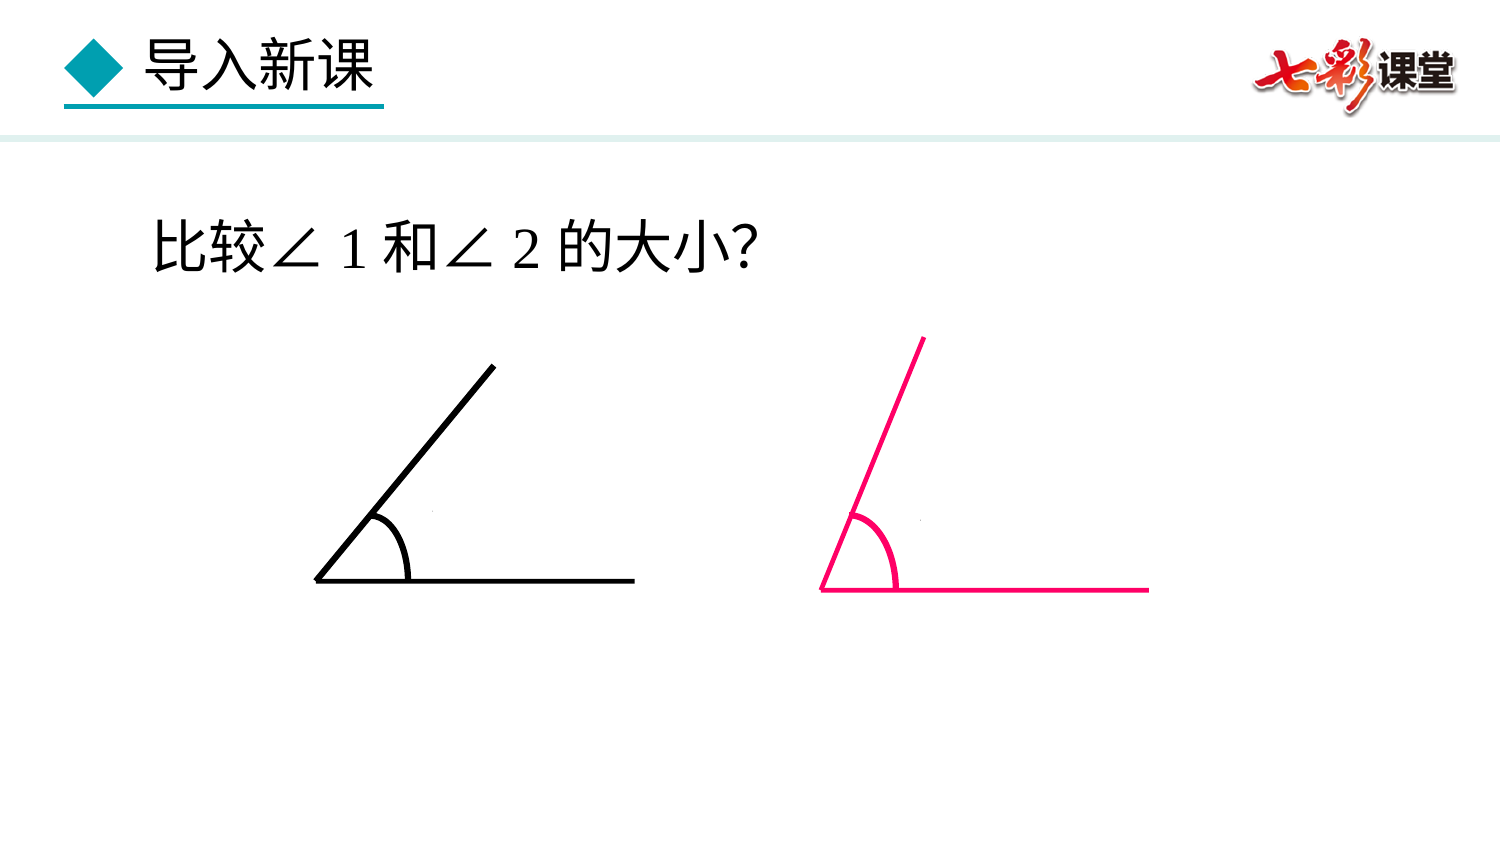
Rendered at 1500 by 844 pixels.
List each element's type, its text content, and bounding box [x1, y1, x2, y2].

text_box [820, 336, 1150, 591]
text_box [315, 365, 635, 582]
picture [1249, 32, 1461, 118]
title 比较∠1和∠2的大小？ [135, 173, 961, 318]
